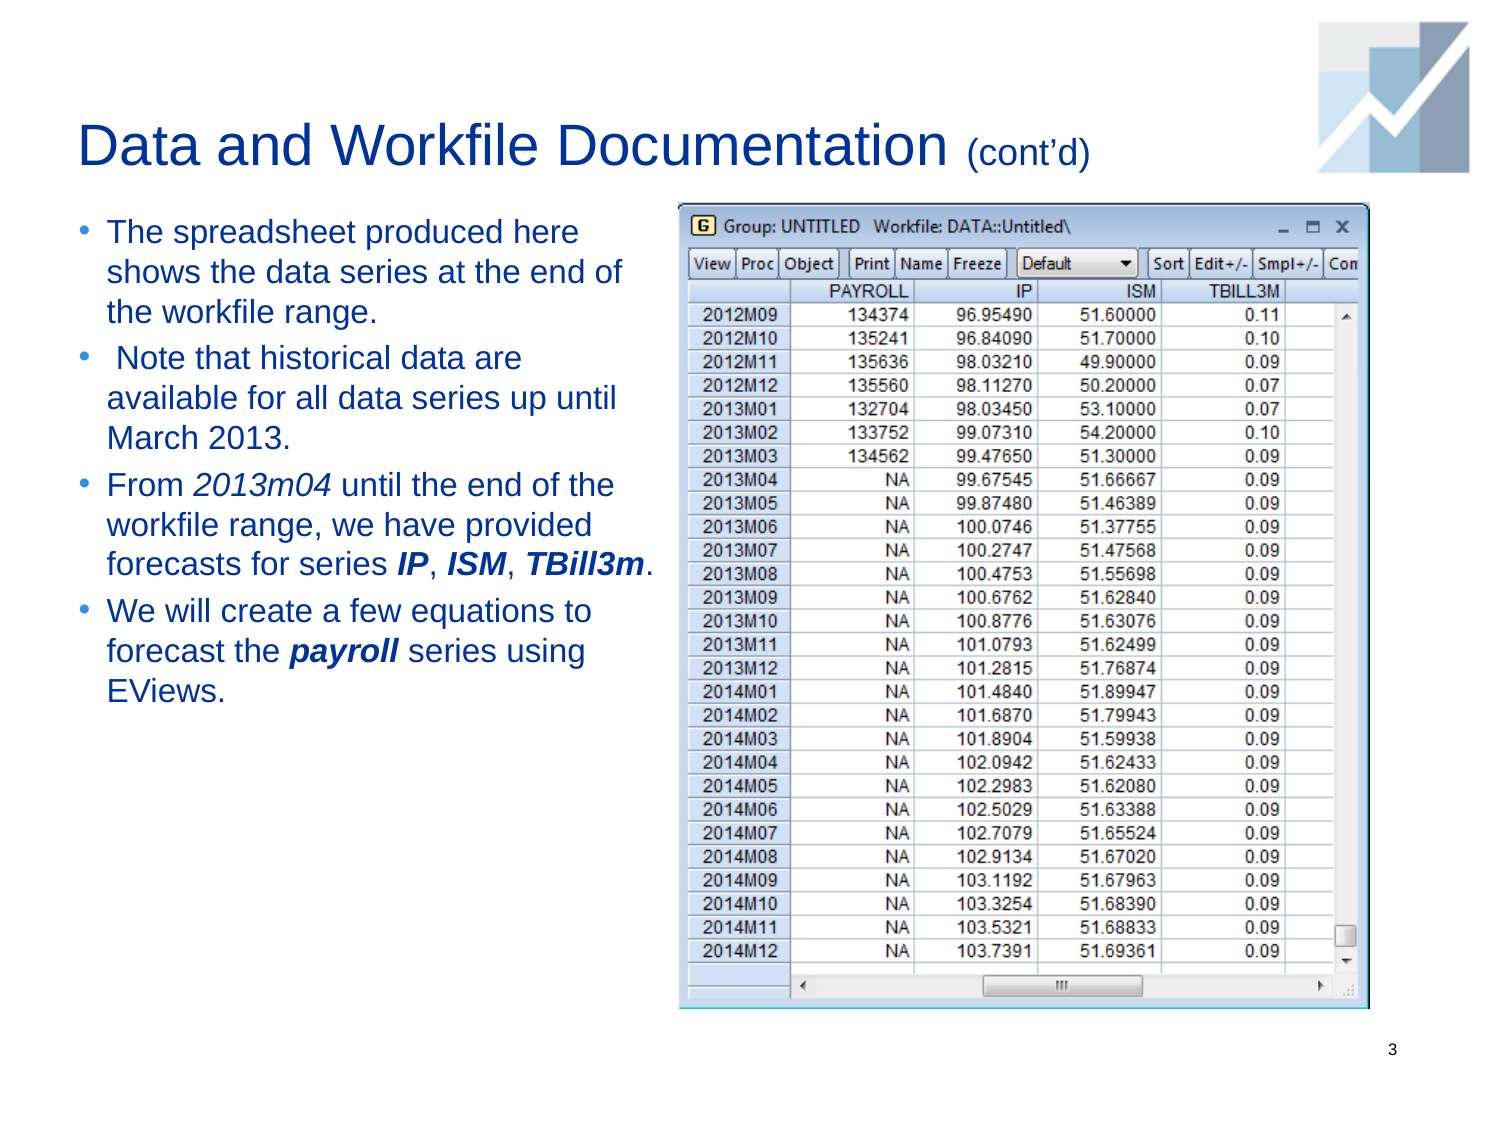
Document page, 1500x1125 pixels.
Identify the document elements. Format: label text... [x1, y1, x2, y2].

slide_number 3 [1262, 1015, 1413, 1067]
title Data and Workfile Documentation (cont’d) [62, 0, 1297, 185]
text_box The spreadsheet produced here shows the data series at the end of the workfile range. Note that historical data are available for all data series up until March 2013. From 2013m04 until the end of the workfile range, we have provided forecasts for series IP, ISM, TBill3m. We will create a few equations to forecast the payroll series using EViews. [63, 202, 676, 757]
picture [1300, 11, 1479, 181]
picture [678, 202, 1370, 1009]
